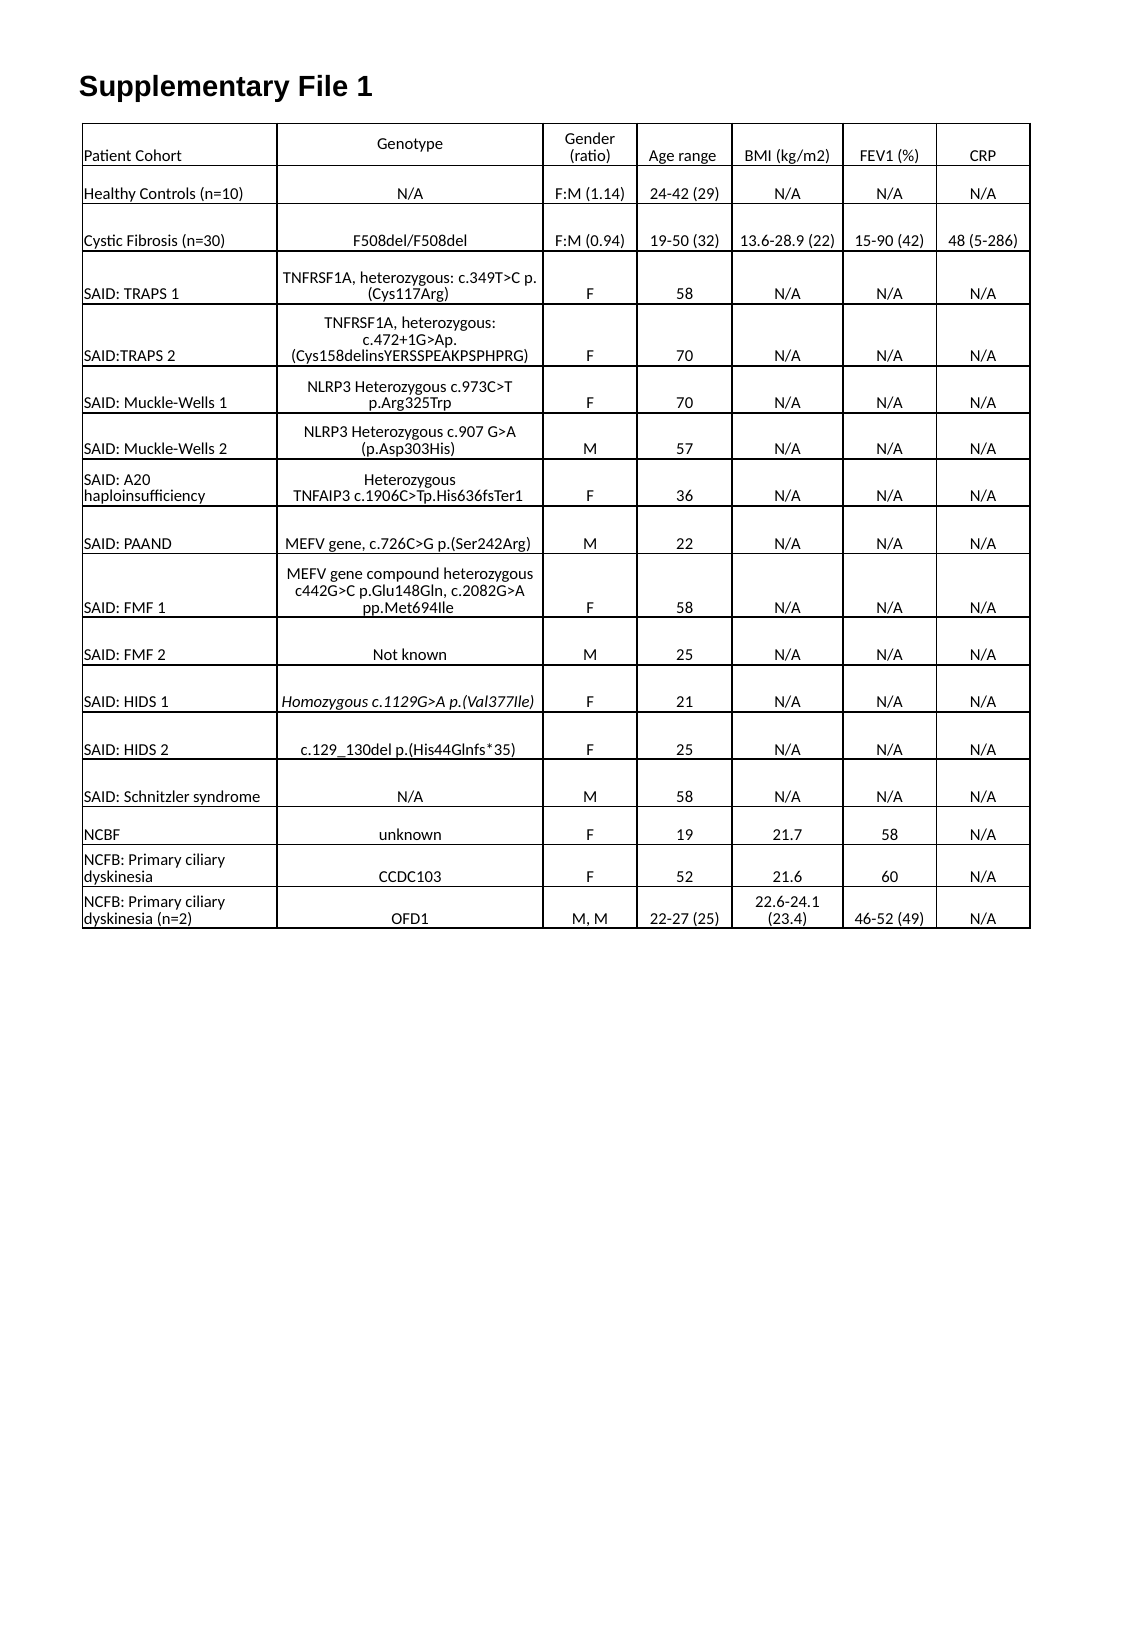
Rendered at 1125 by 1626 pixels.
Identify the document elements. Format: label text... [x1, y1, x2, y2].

table_cell N/A [733, 166, 842, 203]
table_cell N/A [844, 666, 936, 711]
table_cell N/A [733, 367, 842, 412]
table_header CRP [937, 124, 1029, 165]
table_cell Homozygous c.1129G>A p.(Val377Ile) [278, 666, 542, 711]
table_cell 52 [638, 845, 731, 886]
table_cell 58 [638, 554, 731, 616]
table_cell NCFB: Primary ciliary dyskinesia (n=2) [83, 887, 276, 927]
table_cell N/A [937, 887, 1029, 927]
table_cell 22.6-24.1 (23.4) [733, 887, 842, 927]
table_cell M [544, 618, 636, 664]
table_cell SAID: PAAND [83, 507, 276, 553]
table_cell N/A [937, 807, 1029, 844]
table_cell MEFV gene compound heterozygous c442G>C p.Glu148Gln, c.2082G>A pp.Met694Ile [278, 554, 542, 616]
table_cell N/A [844, 460, 936, 505]
table_cell NLRP3 Heterozygous c.907 G>A (p.Asp303His) [278, 414, 542, 458]
table_cell OFD1 [278, 887, 542, 927]
table_cell Healthy Controls (n=10) [83, 166, 276, 203]
table_cell 19-50 (32) [638, 204, 731, 250]
table_cell 24-42 (29) [638, 166, 731, 203]
table_cell N/A [844, 618, 936, 664]
table_cell 46-52 (49) [844, 887, 936, 927]
table_header Patient Cohort [83, 124, 276, 165]
table_cell N/A [937, 305, 1029, 365]
table_cell 22 [638, 507, 731, 553]
table_cell SAID: A20 haploinsufficiency [83, 460, 276, 505]
table_cell F [544, 460, 636, 505]
table_cell 22-27 (25) [638, 887, 731, 927]
table_cell F [544, 713, 636, 758]
table_cell 70 [638, 305, 731, 365]
table_cell Not known [278, 618, 542, 664]
table_cell N/A [844, 554, 936, 616]
table_cell MEFV gene, c.726C>G p.(Ser242Arg) [278, 507, 542, 553]
text_box Supplementary File 1 [64, 59, 389, 110]
table_cell NCBF [83, 807, 276, 844]
table_cell 21.7 [733, 807, 842, 844]
table_header Genotype [278, 124, 542, 165]
table_cell N/A [733, 554, 842, 616]
table_header FEV1 (%) [844, 124, 936, 165]
table_cell N/A [937, 414, 1029, 458]
table_cell SAID: Schnitzler syndrome [83, 760, 276, 806]
table_cell N/A [937, 554, 1029, 616]
table_cell TNFRSF1A, heterozygous: c.472+1G>Ap. (Cys158delinsYERSSPEAKPSPHPRG) [278, 305, 542, 365]
table_cell N/A [937, 252, 1029, 303]
table_cell 13.6-28.9 (22) [733, 204, 842, 250]
table_cell F508del/F508del [278, 204, 542, 250]
table_cell N/A [733, 666, 842, 711]
table_cell NLRP3 Heterozygous c.973C>T p.Arg325Trp [278, 367, 542, 412]
table_cell N/A [733, 252, 842, 303]
table_cell N/A [733, 760, 842, 806]
table_cell F [544, 554, 636, 616]
table_cell N/A [844, 713, 936, 758]
table_cell SAID: TRAPS 1 [83, 252, 276, 303]
table_cell N/A [733, 414, 842, 458]
table_cell N/A [937, 760, 1029, 806]
table_cell N/A [844, 507, 936, 553]
table_cell M [544, 414, 636, 458]
table_cell SAID:TRAPS 2 [83, 305, 276, 365]
table_header Age range [638, 124, 731, 165]
table_cell Cystic Fibrosis (n=30) [83, 204, 276, 250]
table_cell F [544, 666, 636, 711]
table_cell TNFRSF1A, heterozygous: c.349T>C p.(Cys117Arg) [278, 252, 542, 303]
table_cell c.129_130del p.(His44Glnfs*35) [278, 713, 542, 758]
table_cell N/A [937, 460, 1029, 505]
table_cell 15-90 (42) [844, 204, 936, 250]
table_cell M, M [544, 887, 636, 927]
table_cell F [544, 367, 636, 412]
table_cell N/A [844, 367, 936, 412]
table_cell SAID: Muckle-Wells 1 [83, 367, 276, 412]
table_cell N/A [937, 166, 1029, 203]
table_cell SAID: FMF 2 [83, 618, 276, 664]
table_cell SAID: HIDS 1 [83, 666, 276, 711]
table_cell M [544, 760, 636, 806]
table_cell N/A [733, 460, 842, 505]
table_cell NCFB: Primary ciliary dyskinesia [83, 845, 276, 886]
table_cell CCDC103 [278, 845, 542, 886]
table_cell 58 [638, 252, 731, 303]
table_cell N/A [937, 507, 1029, 553]
table_cell SAID: HIDS 2 [83, 713, 276, 758]
table_cell F:M (0.94) [544, 204, 636, 250]
table_cell 60 [844, 845, 936, 886]
table_cell F:M (1.14) [544, 166, 636, 203]
table_cell N/A [937, 845, 1029, 886]
table_cell SAID: Muckle-Wells 2 [83, 414, 276, 458]
table_cell N/A [937, 713, 1029, 758]
table_cell N/A [844, 414, 936, 458]
table_cell 70 [638, 367, 731, 412]
table_cell N/A [937, 367, 1029, 412]
table_cell N/A [844, 305, 936, 365]
table_cell 25 [638, 618, 731, 664]
table_cell N/A [733, 618, 842, 664]
table_cell SAID: FMF 1 [83, 554, 276, 616]
table_cell 57 [638, 414, 731, 458]
table_cell N/A [937, 666, 1029, 711]
table_header BMI (kg/m2) [733, 124, 842, 165]
table_cell N/A [937, 618, 1029, 664]
table_cell unknown [278, 807, 542, 844]
table_cell N/A [733, 507, 842, 553]
table_cell 58 [844, 807, 936, 844]
table_cell F [544, 252, 636, 303]
table_cell 19 [638, 807, 731, 844]
table_cell F [544, 305, 636, 365]
table_cell 36 [638, 460, 731, 505]
table_cell N/A [278, 760, 542, 806]
table_cell 48 (5-286) [937, 204, 1029, 250]
table_cell F [544, 807, 636, 844]
table_cell M [544, 507, 636, 553]
table_cell F [544, 845, 636, 886]
table_cell 25 [638, 713, 731, 758]
table_header Gender (ratio) [544, 124, 636, 165]
table_cell N/A [844, 166, 936, 203]
table_cell 21 [638, 666, 731, 711]
table_cell N/A [733, 305, 842, 365]
table_cell 21.6 [733, 845, 842, 886]
table_cell N/A [844, 252, 936, 303]
table_cell Heterozygous TNFAIP3 c.1906C>Tp.His636fsTer1 [278, 460, 542, 505]
table_cell N/A [278, 166, 542, 203]
table_cell N/A [844, 760, 936, 806]
table_cell 58 [638, 760, 731, 806]
table_cell N/A [733, 713, 842, 758]
